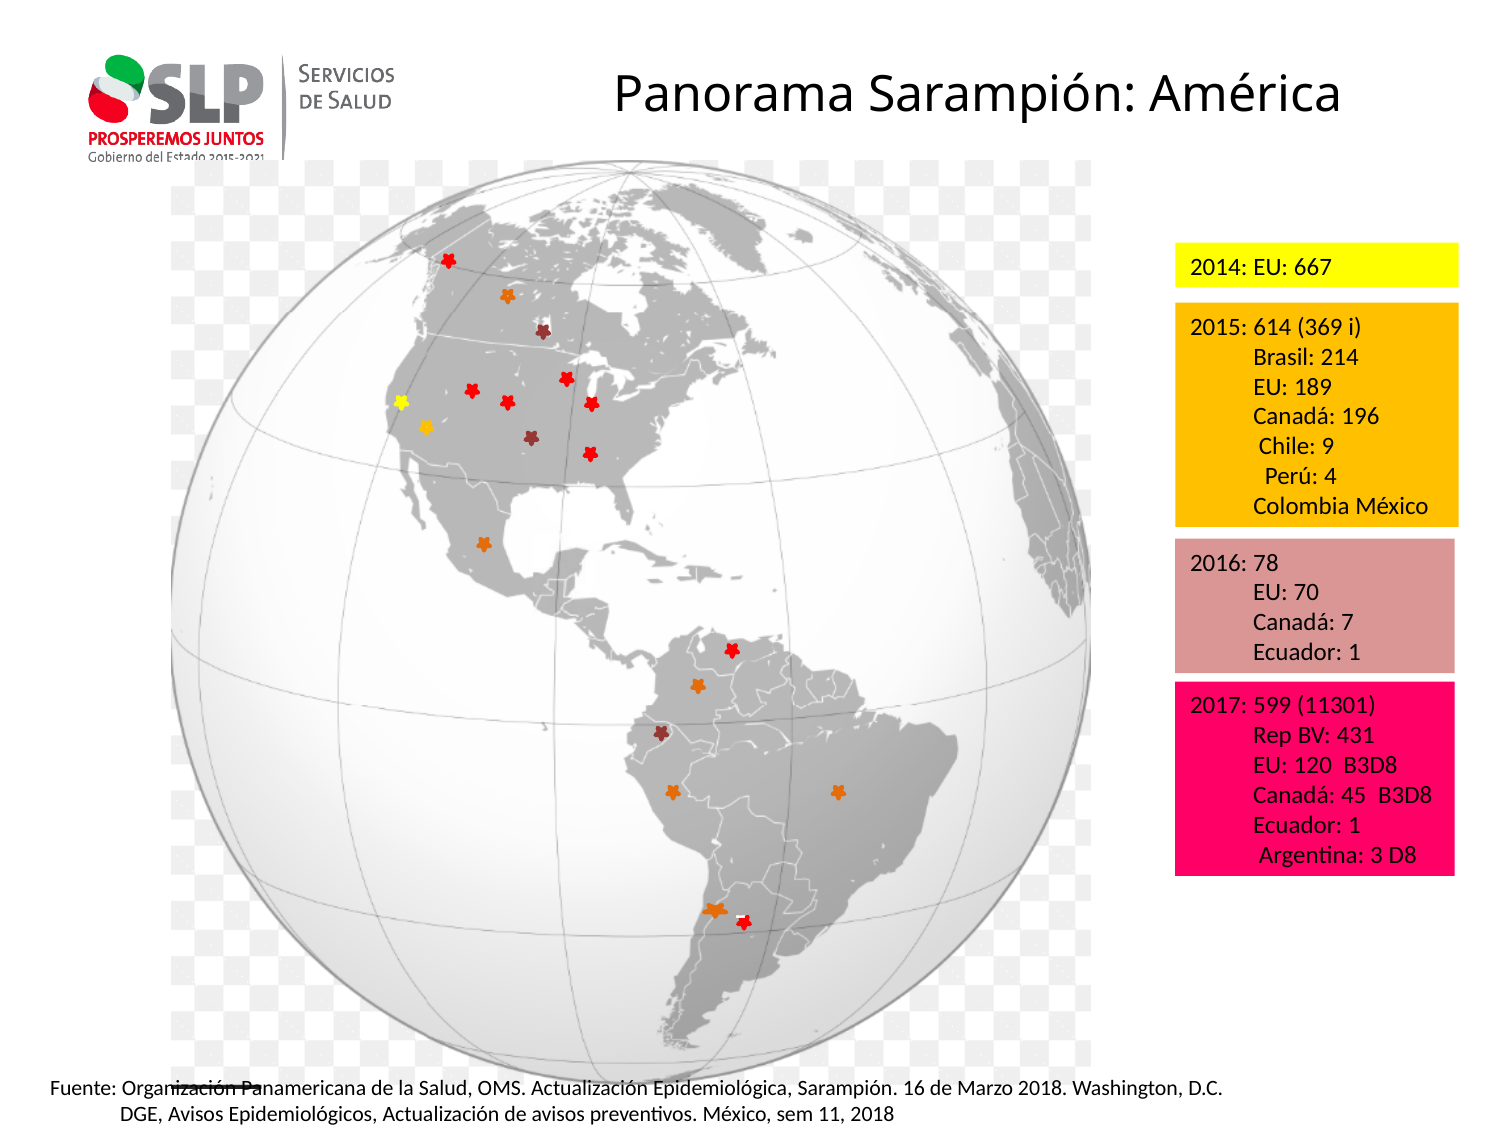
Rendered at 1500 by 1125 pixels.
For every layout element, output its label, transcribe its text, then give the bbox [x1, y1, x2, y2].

text_box Fuente: Organización Panamericana de la Salud, OMS. Actualización Epidemiológica, Sarampión. 16 de Marzo 2018. Washington, D.C. DGE, Avisos Epidemiológicos, Actualización de avisos preventivos. México, sem 11, 2018 [35, 1066, 1276, 1125]
picture [88, 54, 1092, 1089]
text_box 2017: 599 (11301) Rep BV: 431 EU: 120 B3D8 Canadá: 45 B3D8 Ecuador: 1 Argentina: 3 D8 [1175, 681, 1455, 876]
text_box Panorama Sarampión: América [442, 54, 1500, 130]
text_box 2014: EU: 667 [1175, 242, 1459, 288]
text_box 2016: 78 EU: 70 Canadá: 7 Ecuador: 1 [1175, 538, 1455, 674]
text_box 2015: 614 (369 i) Brasil: 214 EU: 189 Canadá: 196 Chile: 9 Perú: 4 Colombia México [1175, 302, 1459, 527]
